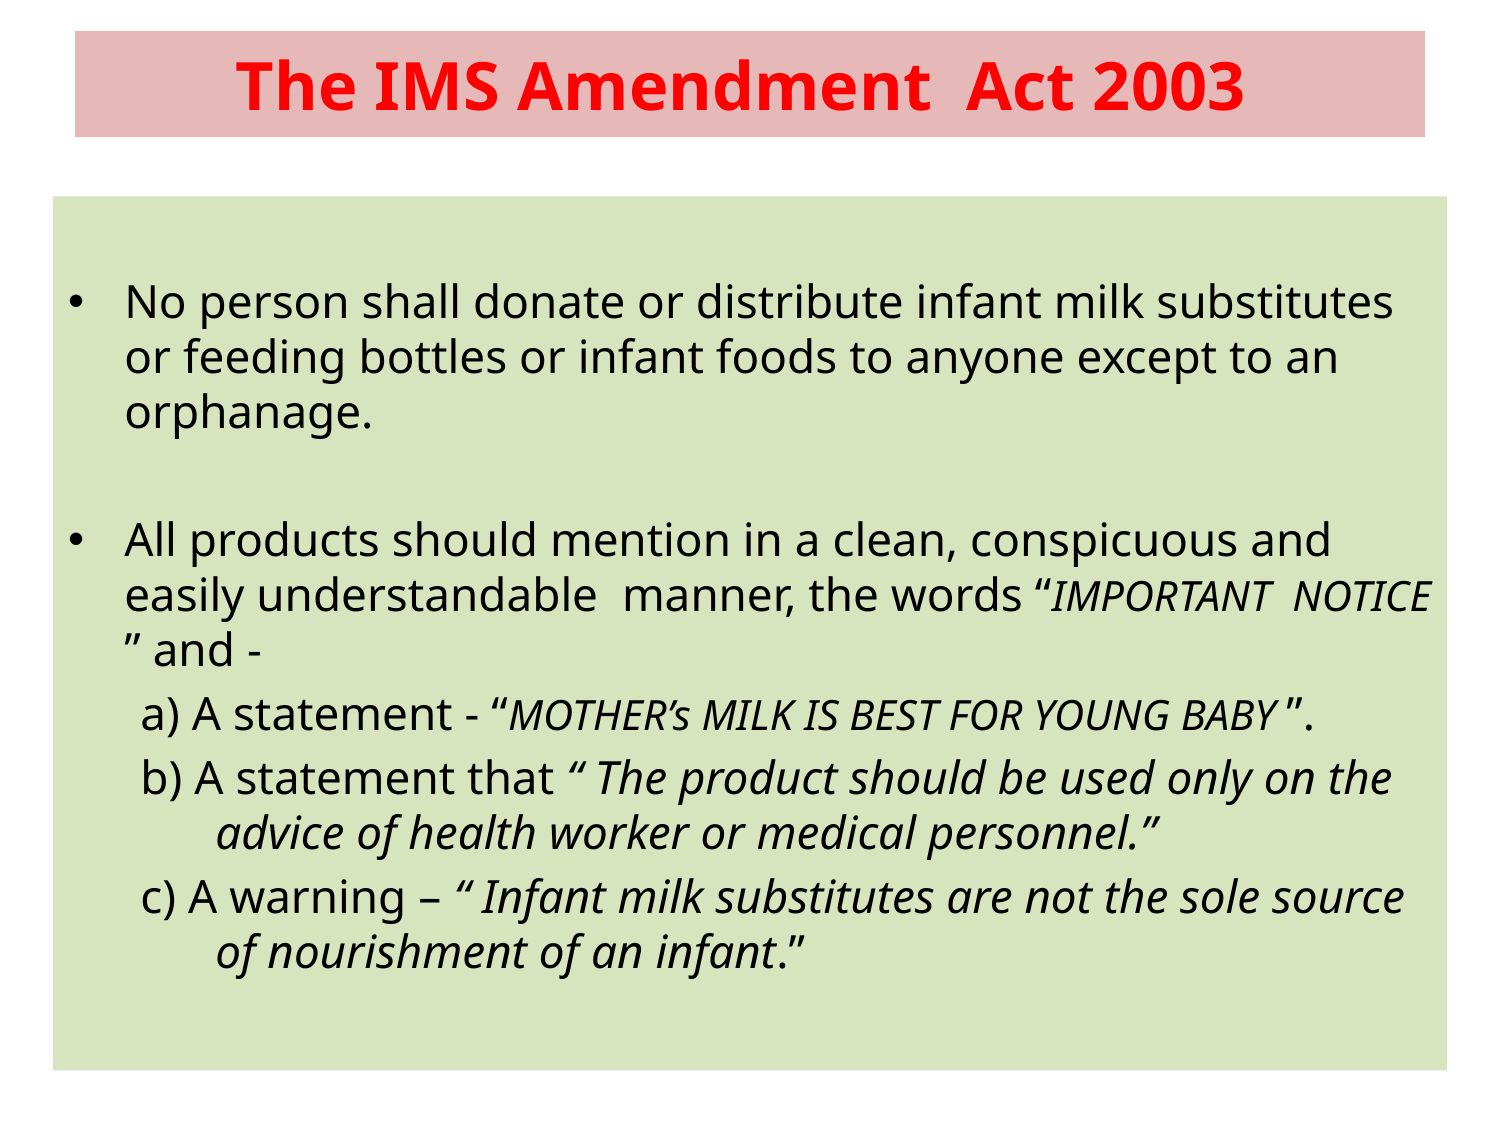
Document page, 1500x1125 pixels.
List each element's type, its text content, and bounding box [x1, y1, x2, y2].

title The IMS Amendment Act 2003 [75, 30, 1425, 138]
list No person shall donate or distribute infant milk substitutes or feeding bottles or infant foods to anyone except to an orphanage. All products should mention in a clean, conspicuous and easily understandable manner, the words “IMPORTANT NOTICE ” and - a) A statement - “MOTHER’s MILK IS BEST FOR YOUNG BABY ”. b) A statement that “ The product should be used only on the advice of health worker or medical personnel.” c) A warning – “ Infant milk substitutes are not the sole source of nourishment of an infant.” [53, 196, 1447, 1071]
